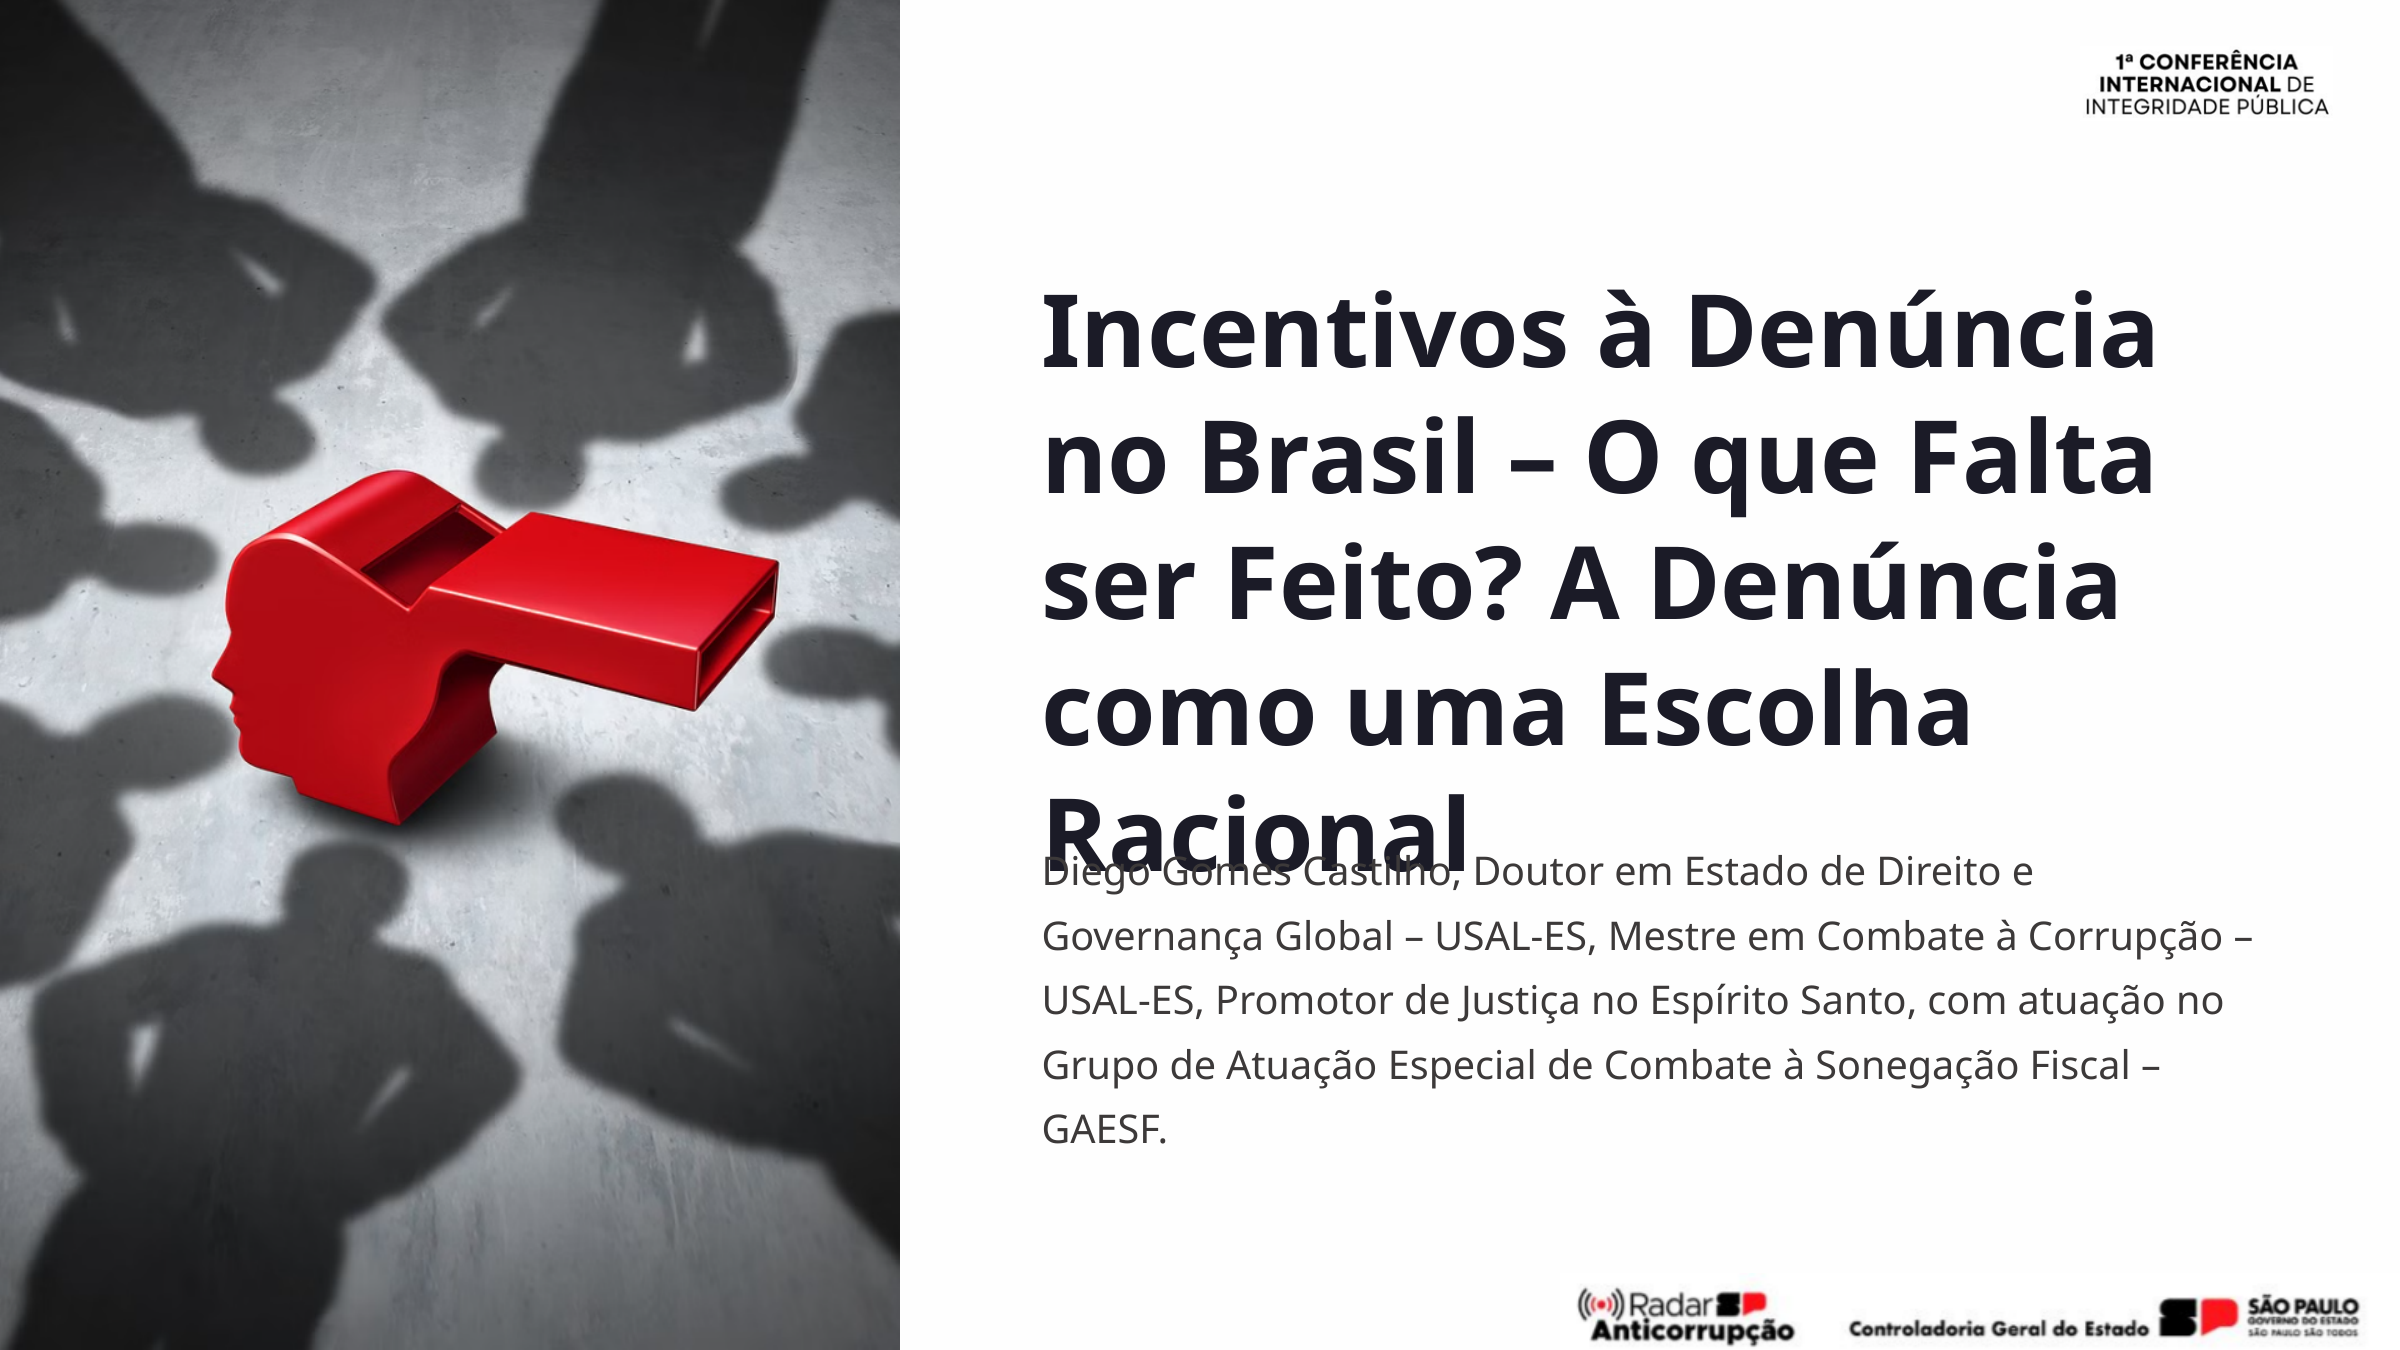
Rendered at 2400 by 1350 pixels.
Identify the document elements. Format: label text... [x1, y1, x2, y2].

picture [2080, 46, 2333, 121]
text_box Diego Gomes Castilho, Doutor em Estado de Direito e Governança Global – USAL-ES, Mestre em Combate à Corrupção – USAL-ES, Promotor de Justiça no Espírito Santo, com atuação no Grupo de Atuação Especial de Combate à Sonegação Fiscal – GAESF. [1041, 828, 2259, 1089]
text_box Incentivos à Denúncia no Brasil – O que Falta ser Feito? A Denúncia como uma Escolha Racional [1041, 261, 2259, 769]
picture [0, 0, 900, 1350]
picture [1560, 1271, 2400, 1350]
